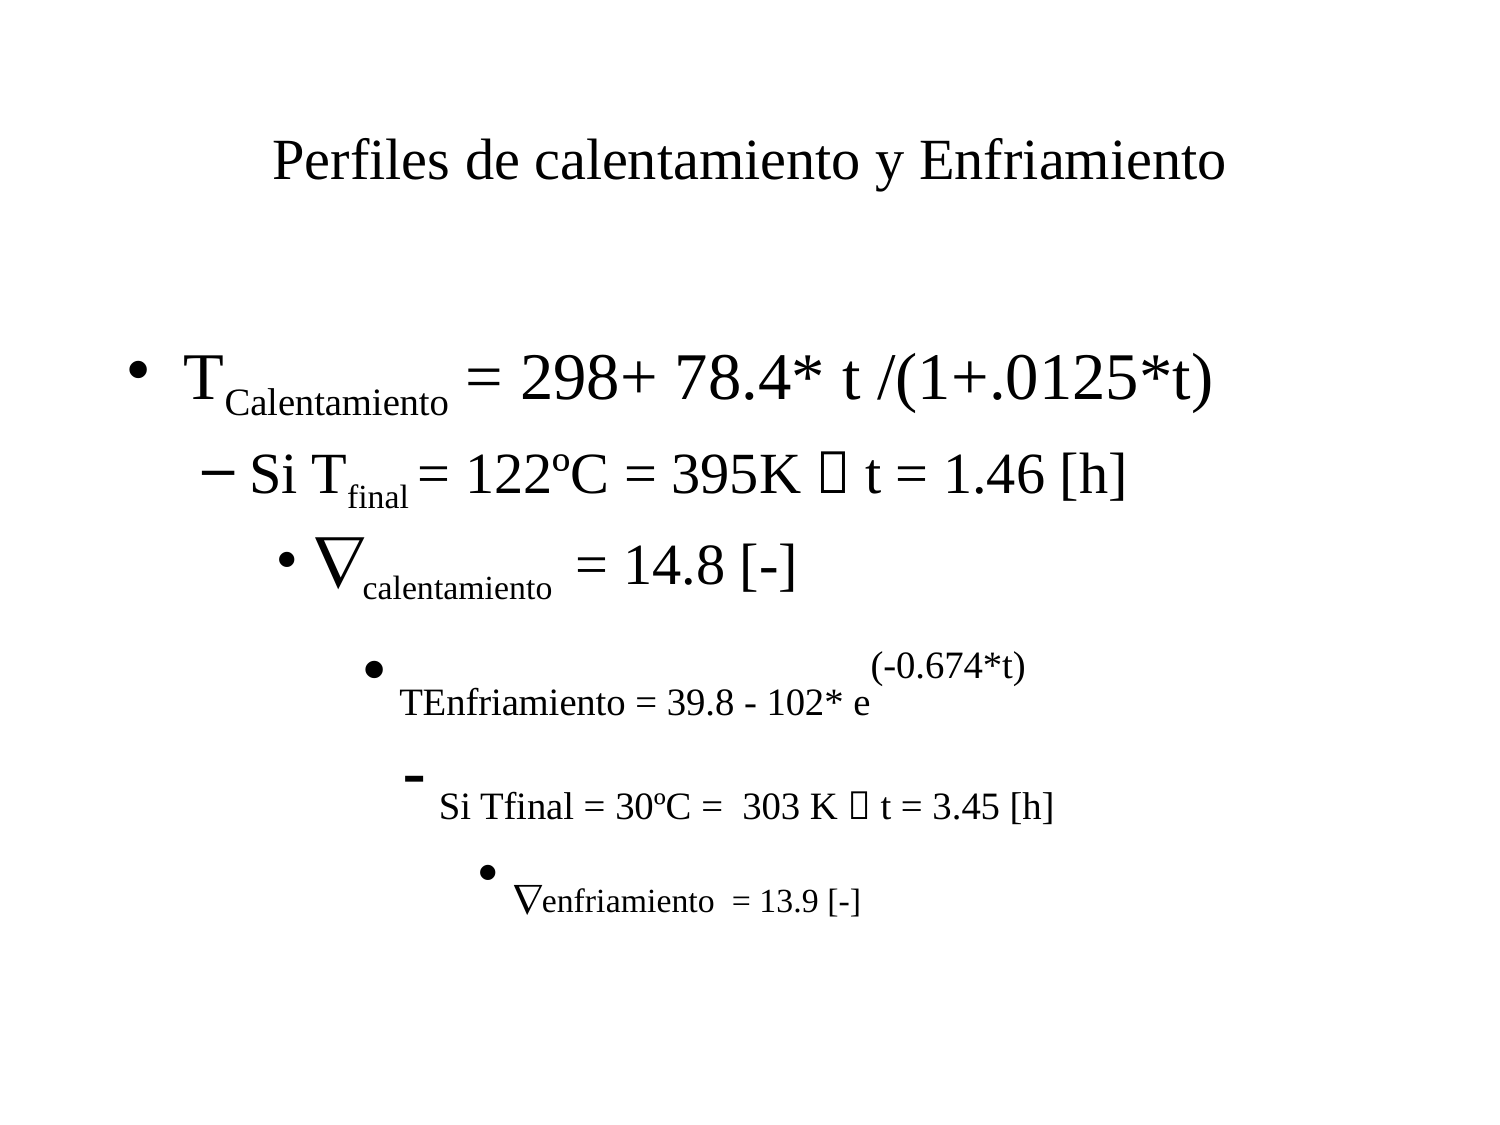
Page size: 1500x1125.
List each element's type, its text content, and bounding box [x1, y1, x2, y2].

title Perfiles de calentamiento y Enfriamiento [112, 99, 1388, 213]
list TCalentamiento = 298+ 78.4* t /(1+.0125*t) Si Tfinal = 122ºC = 395K  t = 1.46 [h] calentamiento = 14.8 [-] [112, 324, 1388, 1001]
text_box TEnfriamiento = 39.8 - 102* e(-0.674*t) Si Tfinal = 30ºC = 303 K  t = 3.45 [h] enfriamiento = 13.9 [-] [349, 624, 1070, 1031]
